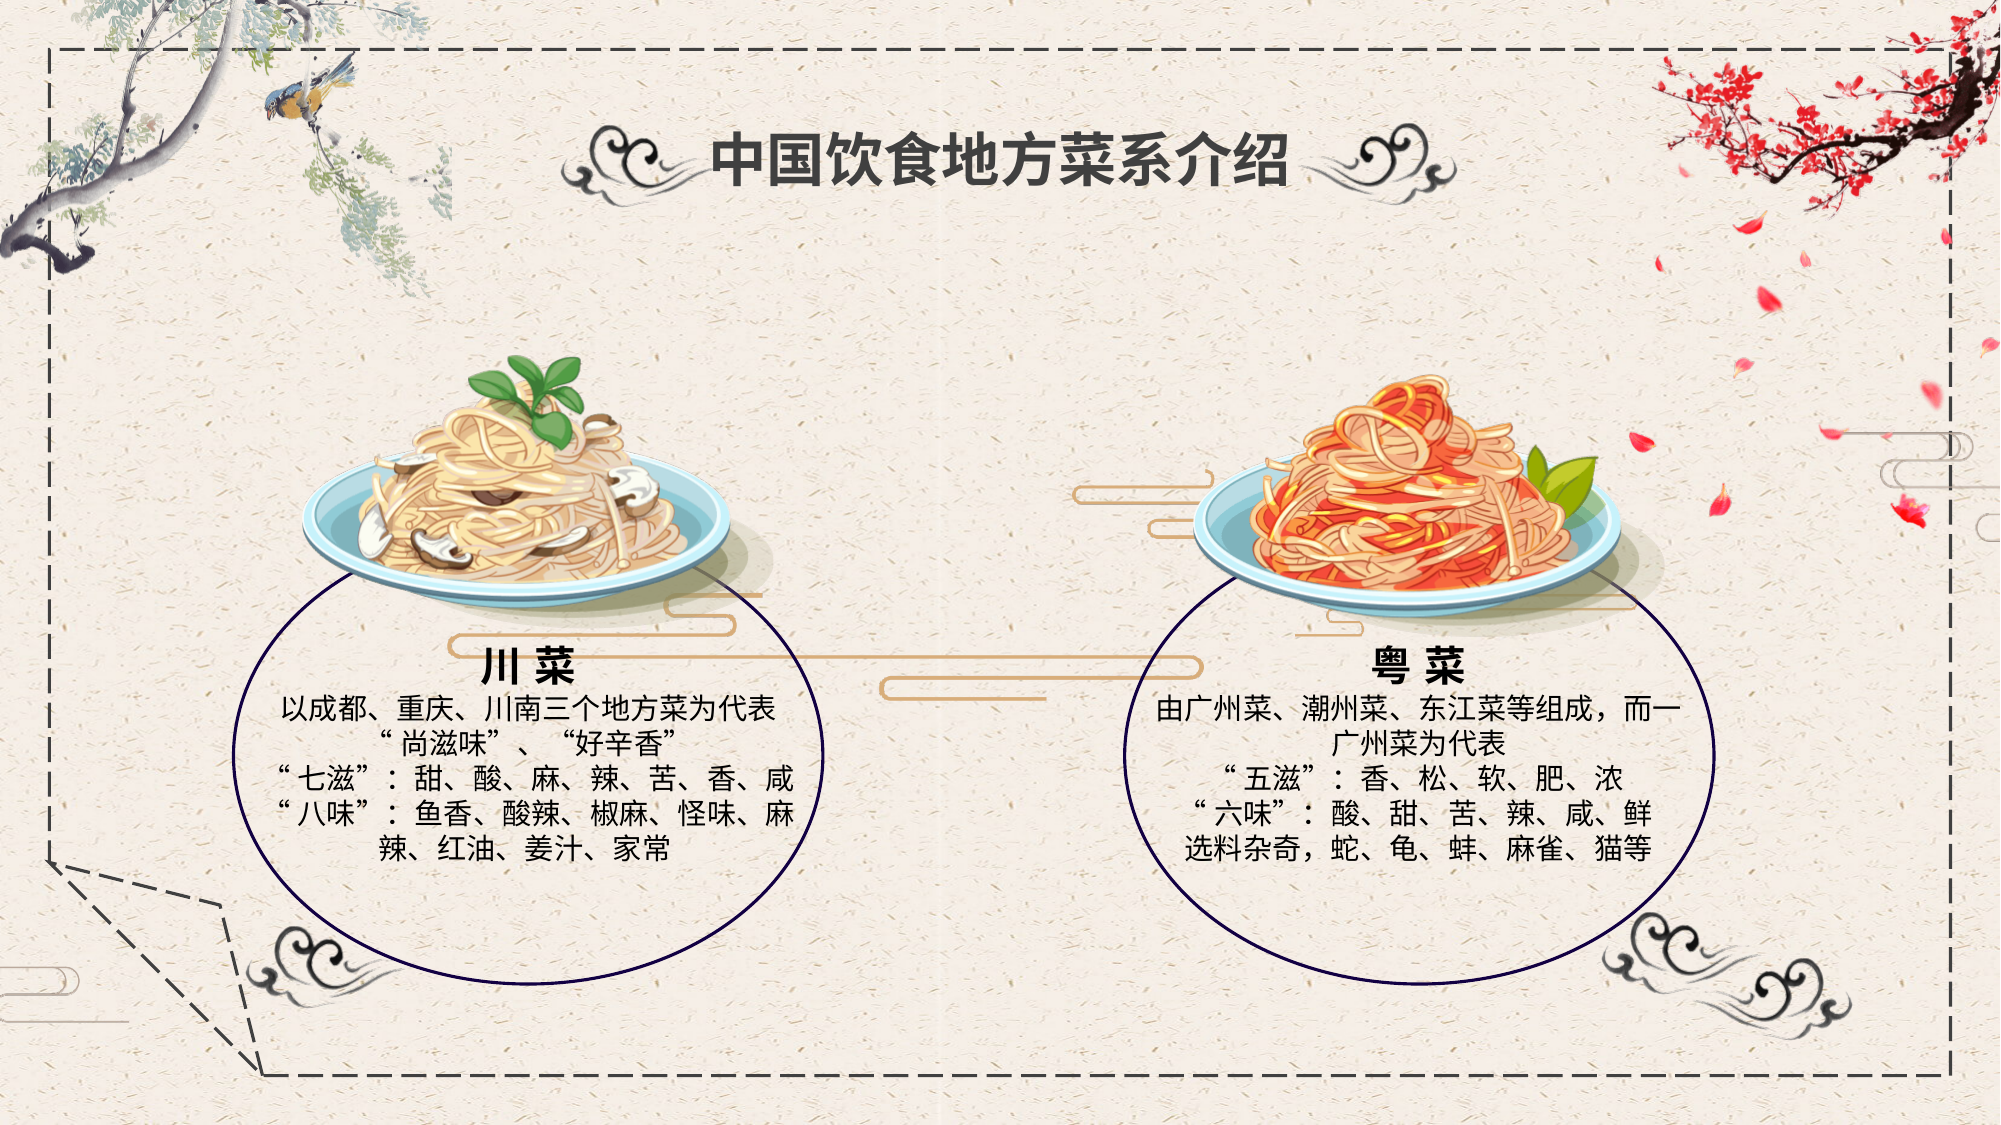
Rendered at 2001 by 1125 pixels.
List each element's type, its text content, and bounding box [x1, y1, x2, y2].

picture [0, 0, 2001, 1125]
text_box [301, 274, 775, 632]
text_box [1165, 873, 1674, 986]
text_box [813, 694, 824, 818]
text_box [1170, 609, 1192, 632]
text_box [1698, 679, 1716, 833]
text_box 粤菜 由广州菜、潮州菜、东江菜等组成，而一广州菜为代表 “五滋”：香、松、软、肥、浓 “六味”：酸、甜、苦、辣、咸、鲜 选料杂奇，蛇、龟、蚌、麻雀、猫等 [1139, 632, 1698, 873]
text_box 中国饮食地方菜系介绍 [693, 116, 1307, 201]
text_box [232, 692, 244, 820]
text_box [274, 873, 783, 986]
text_box [1123, 682, 1139, 829]
text_box 川菜 以成都、重庆、川南三个地方菜为代表 “尚滋味”、“好辛香” “七滋”：甜、酸、麻、辣、苦、香、咸 “八味”：鱼香、酸辣、椒麻、怪味、麻辣、红油、姜汁、家常 [244, 632, 813, 873]
text_box [1192, 276, 1666, 632]
text_box [279, 609, 301, 632]
